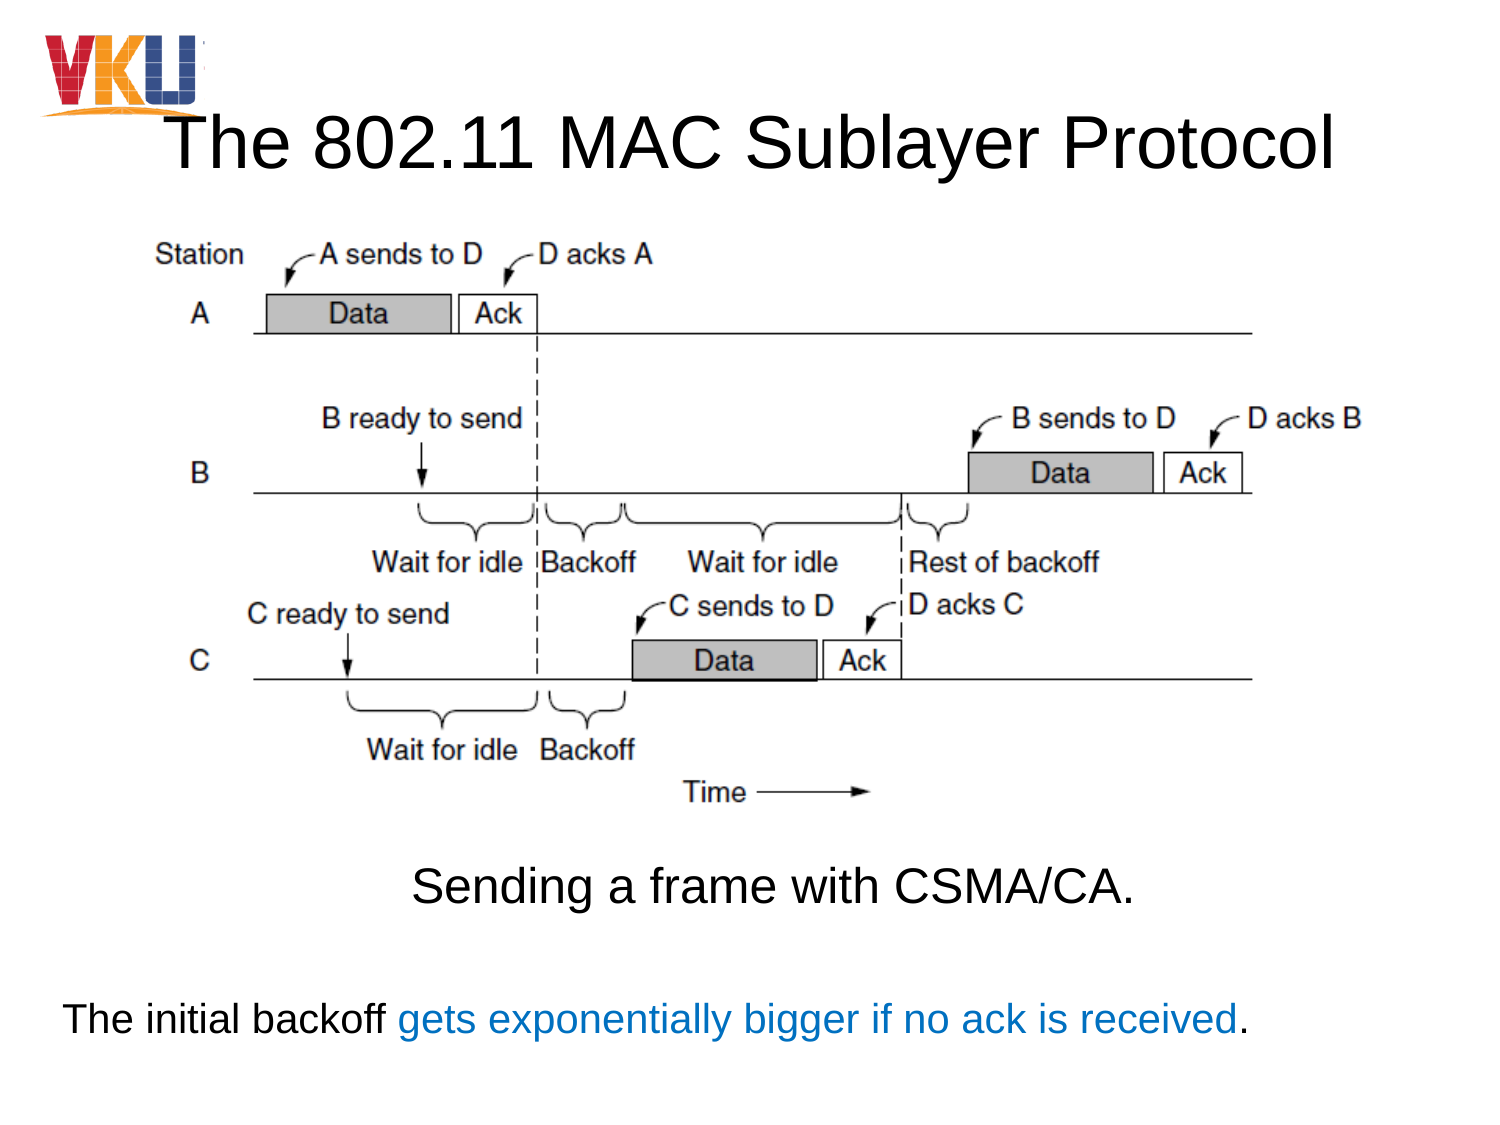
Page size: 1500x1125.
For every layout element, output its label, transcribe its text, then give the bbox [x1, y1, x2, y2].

picture [30, 21, 211, 129]
list Sending a frame with CSMA/CA. The initial backoff gets exponentially bigger if no ack is received. [47, 845, 1500, 1075]
picture [102, 208, 1398, 830]
title The 802.11 MAC Sublayer Protocol [75, 45, 1425, 233]
